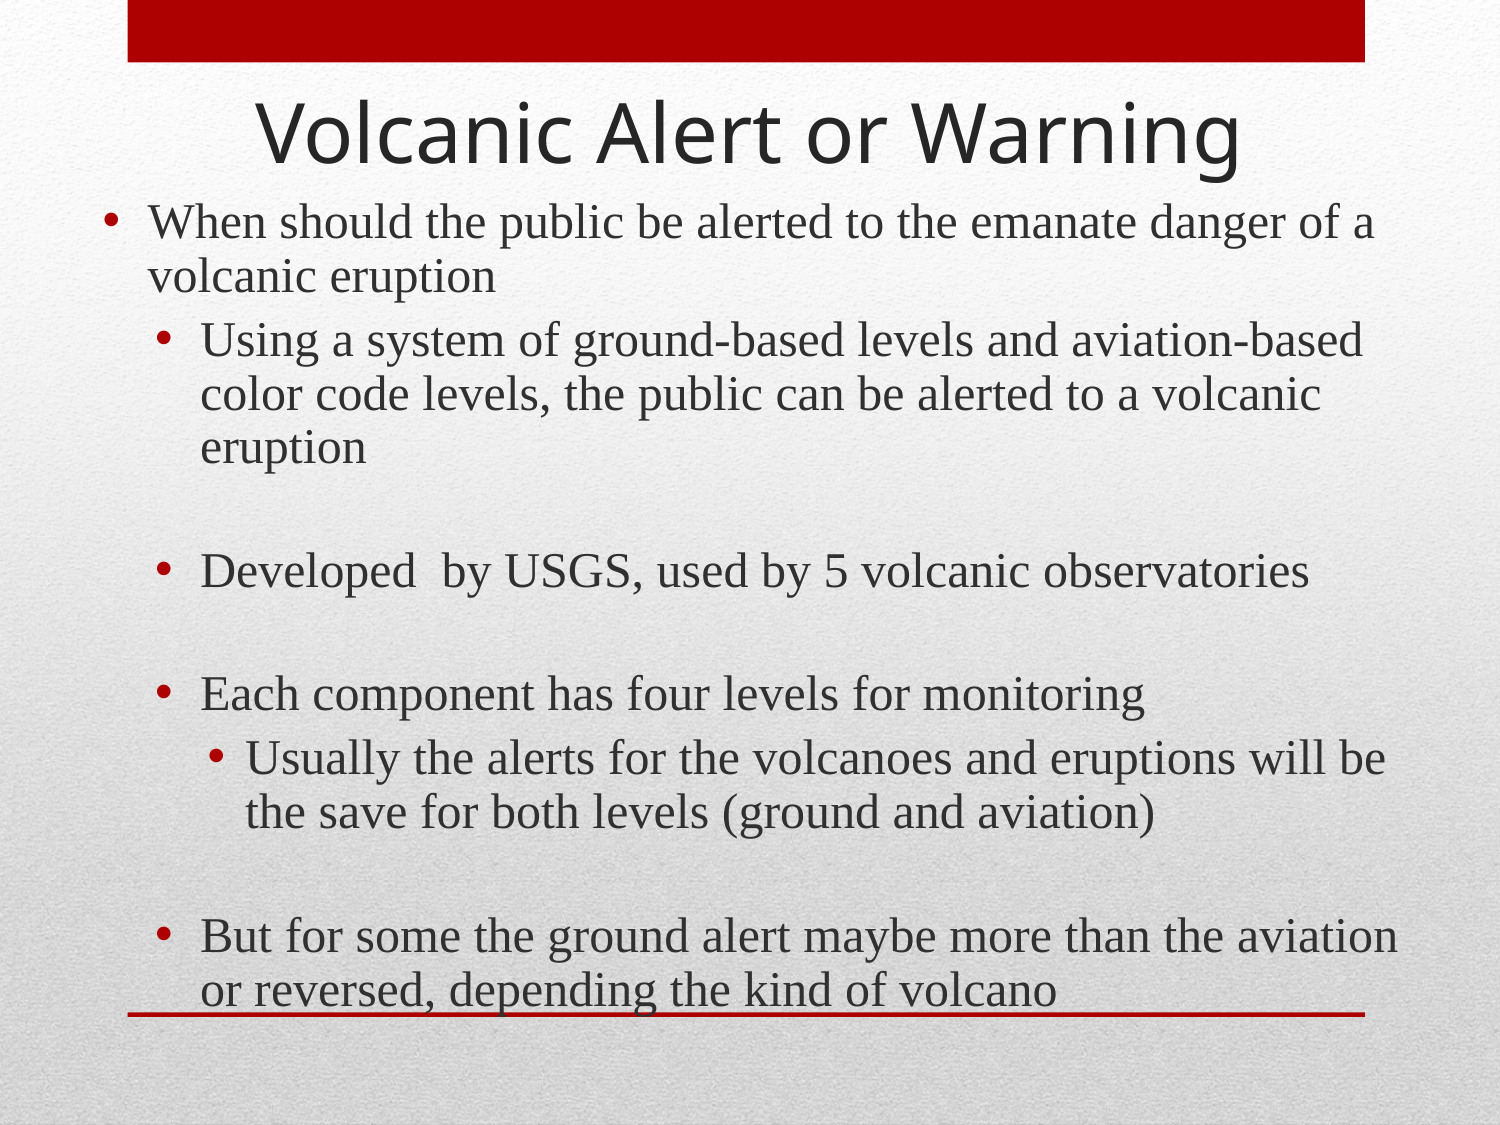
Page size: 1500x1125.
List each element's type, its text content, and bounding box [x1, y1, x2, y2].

title Volcanic Alert or Warning [62, 0, 1438, 188]
list When should the public be alerted to the emanate danger of a volcanic eruption Using a system of ground-based levels and aviation-based color code levels, the public can be alerted to a volcanic eruption Developed by USGS, used by 5 volcanic observatories Each component has four levels for monitoring Usually the alerts for the volcanoes and eruptions will be the save for both levels (ground and aviation) But for some the ground alert maybe more than the aviation or reversed, depending the kind of volcano [87, 187, 1425, 1038]
